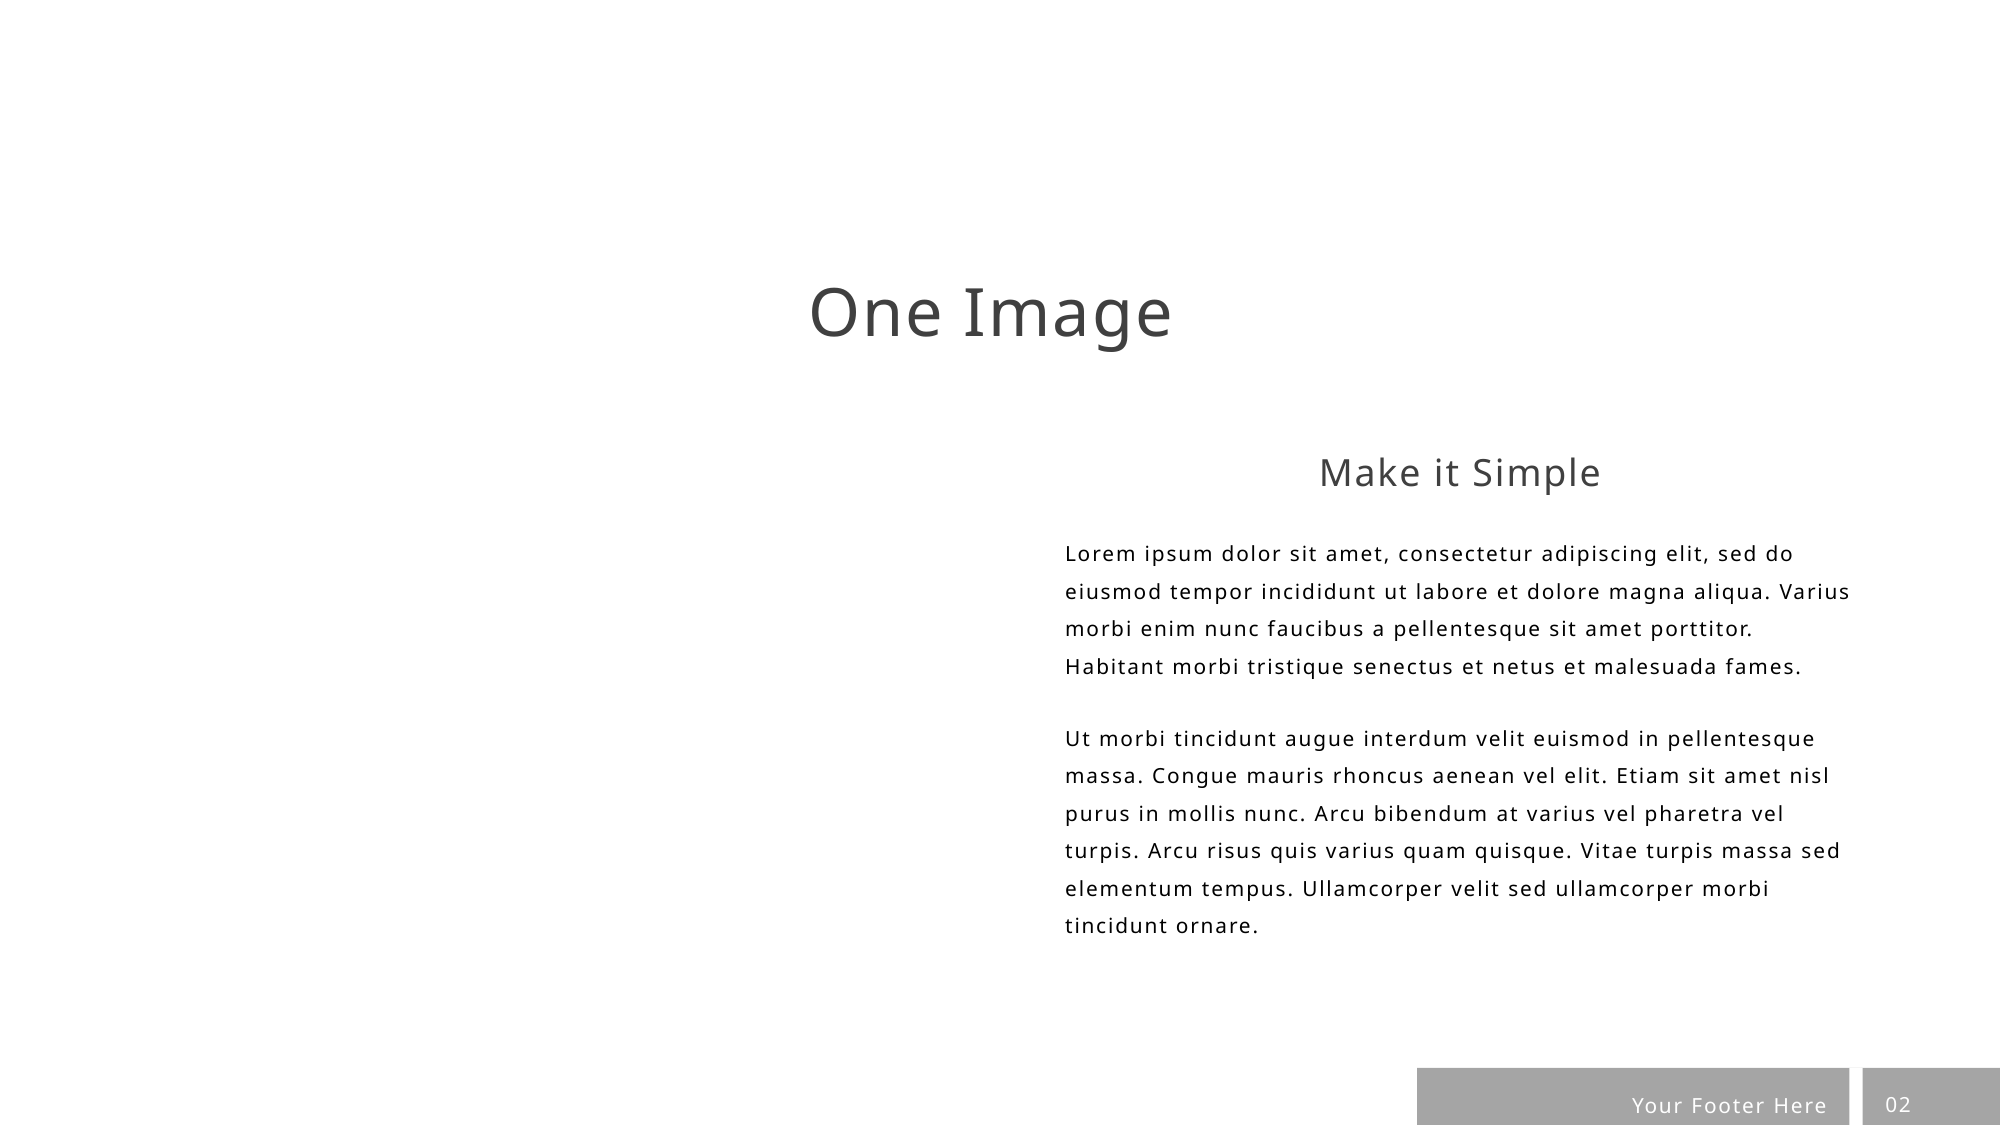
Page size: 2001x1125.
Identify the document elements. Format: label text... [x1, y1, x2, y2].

picture [99, 119, 962, 939]
text_box One Image [962, 262, 1377, 358]
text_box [1417, 1067, 2000, 1125]
text_box Ut morbi tincidunt augue interdum velit euismod in pellentesque massa. Congue mauris rhoncus aenean vel elit. Etiam sit amet nisl purus in mollis nunc. Arcu bibendum at varius vel pharetra vel turpis. Arcu risus quis varius quam quisque. Vitae turpis massa sed elementum tempus. Ullamcorper velit sed ullamcorper morbi tincidunt ornare. [1050, 705, 1870, 945]
text_box Lorem ipsum dolor sit amet, consectetur adipiscing elit, sed do eiusmod tempor incididunt ut labore et dolore magna aliqua. Varius morbi enim nunc faucibus a pellentesque sit amet porttitor. Habitant morbi tristique senectus et netus et malesuada fames. [1050, 521, 1870, 686]
text_box Make it Simple [1303, 441, 1617, 502]
